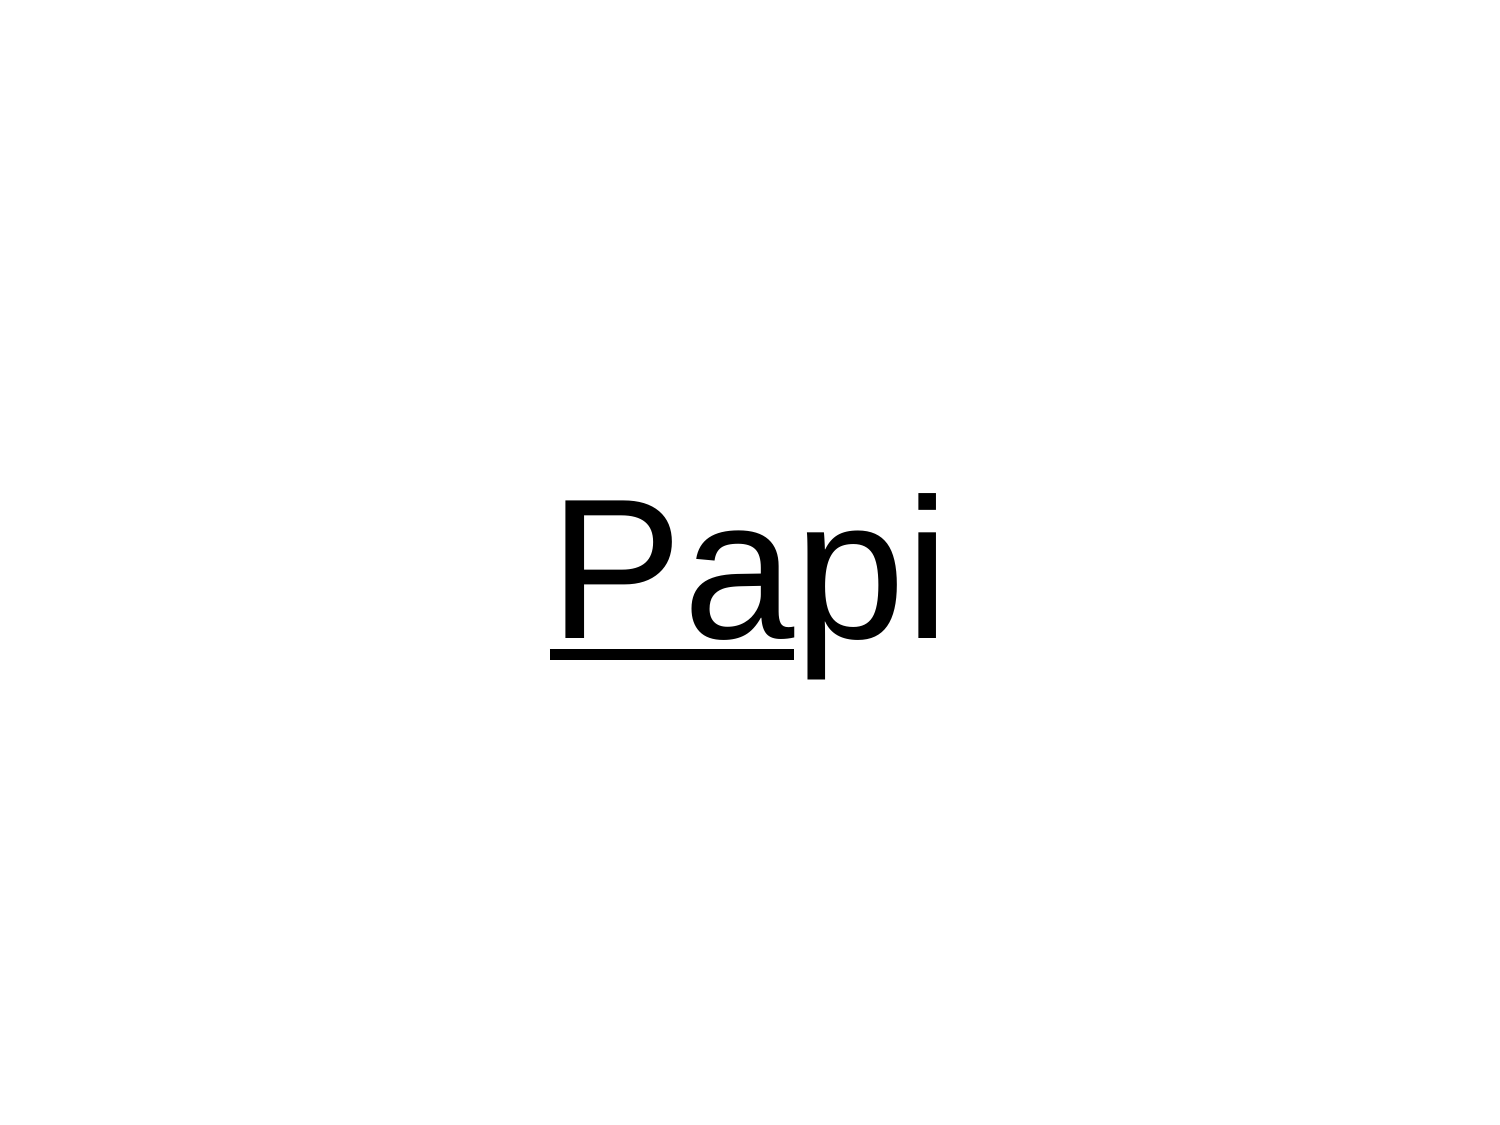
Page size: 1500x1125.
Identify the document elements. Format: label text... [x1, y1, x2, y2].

title Papi [112, 437, 1388, 679]
